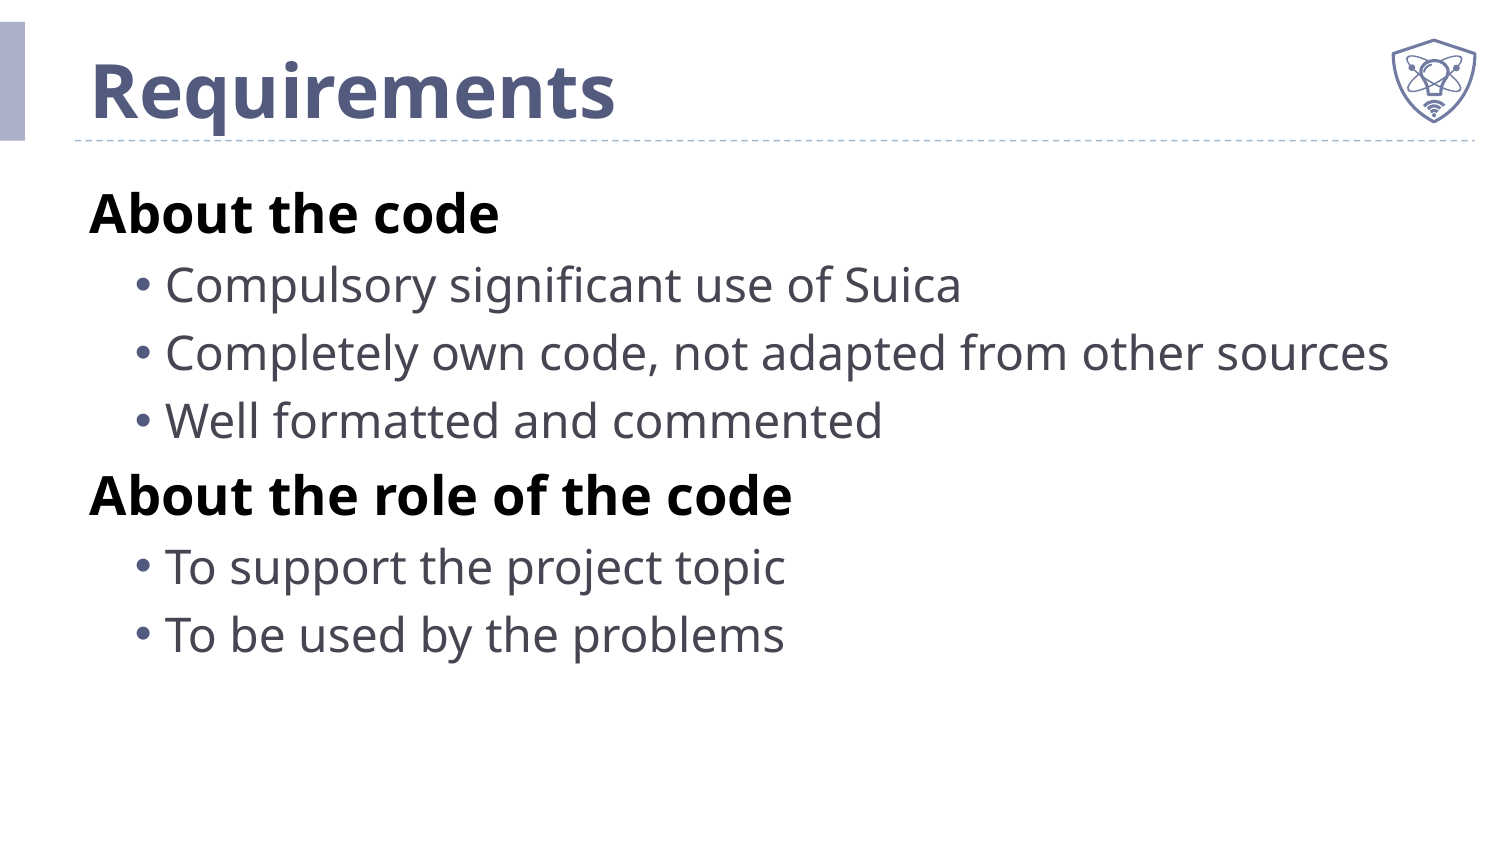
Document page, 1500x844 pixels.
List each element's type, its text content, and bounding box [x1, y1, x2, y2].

list About the code Compulsory significant use of Suica Completely own code, not adapted from other sources Well formatted and commented About the role of the code To support the project topic To be used by the problems [75, 171, 1475, 835]
title Requirements [75, 18, 1475, 141]
